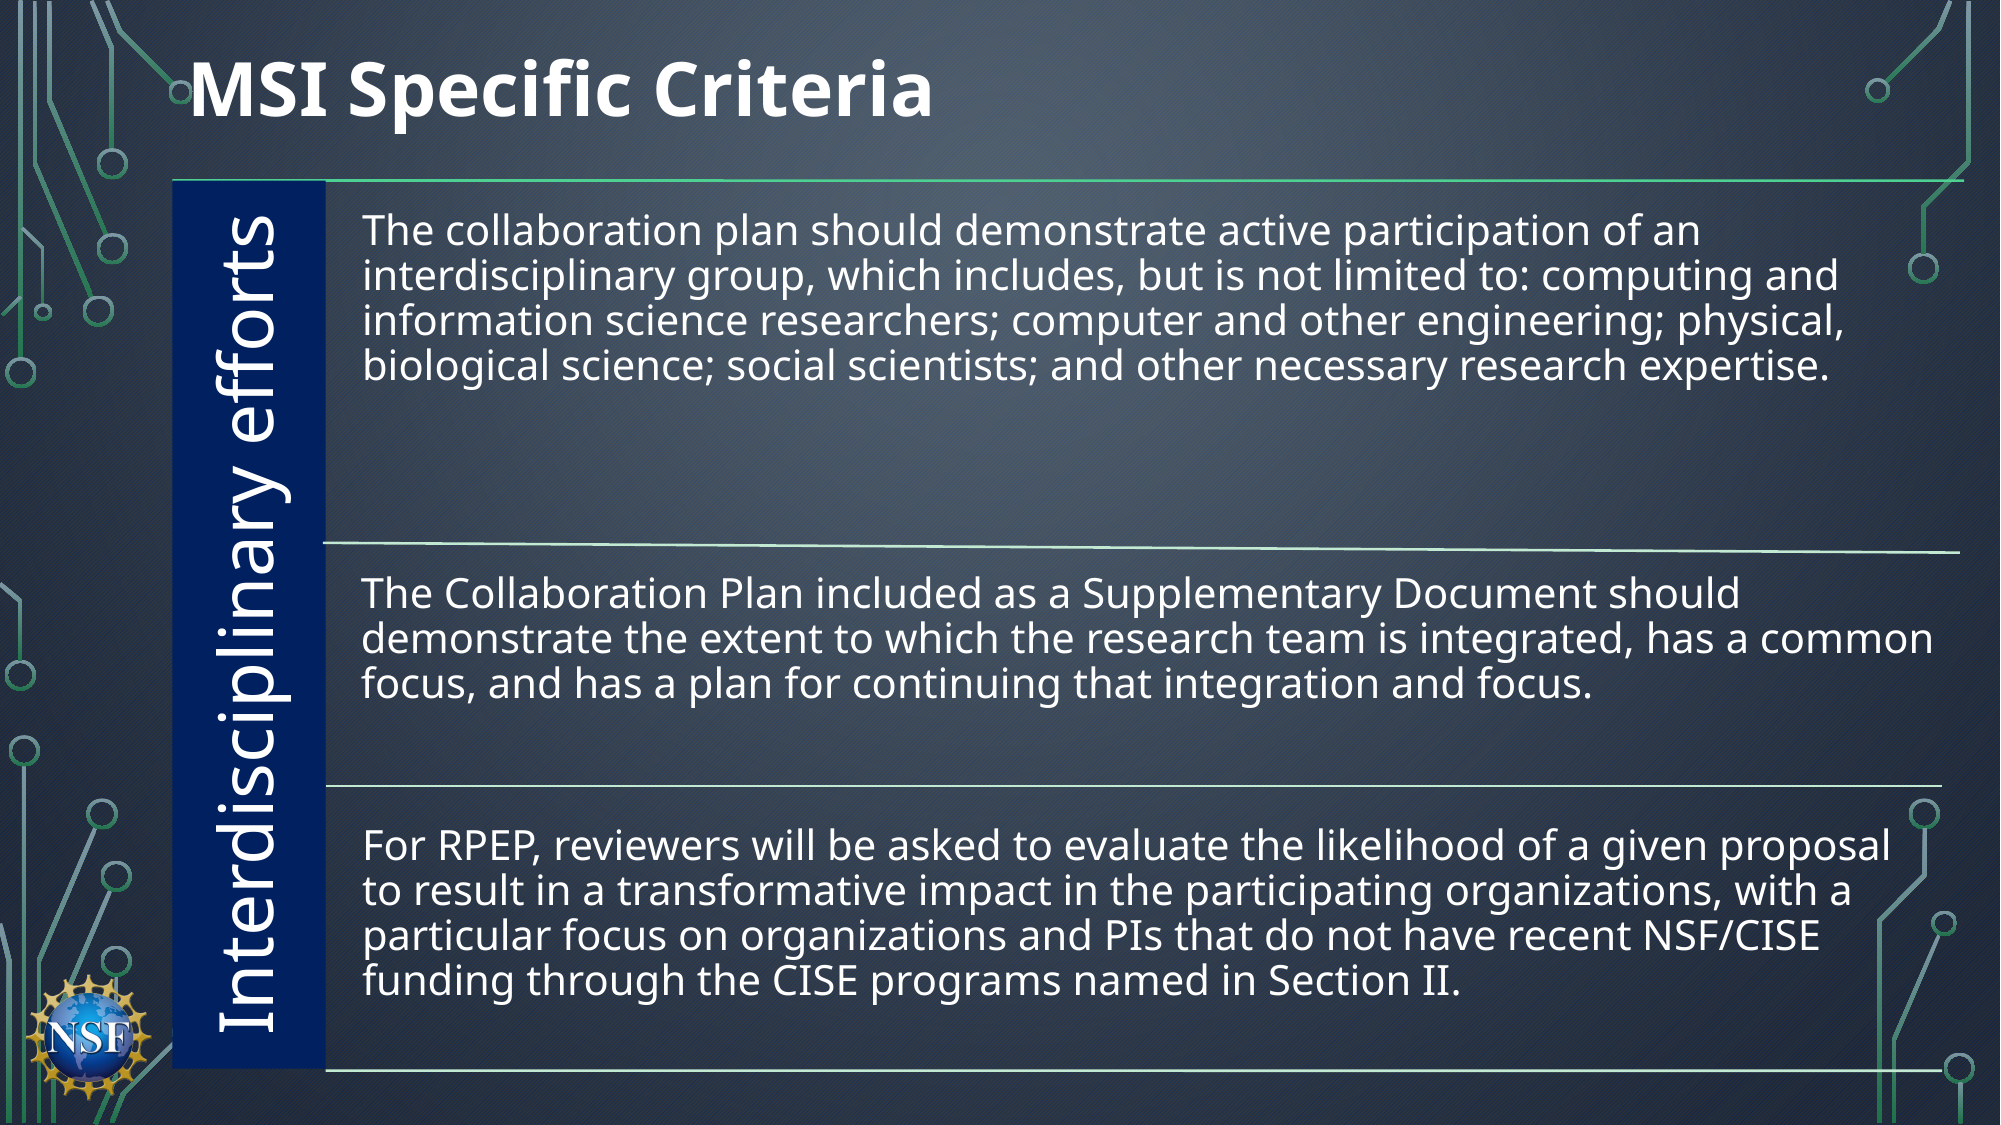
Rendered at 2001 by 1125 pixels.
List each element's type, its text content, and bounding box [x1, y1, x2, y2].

title MSI Specific Criteria [172, 14, 1798, 172]
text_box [172, 180, 1965, 1071]
picture [24, 972, 153, 1102]
